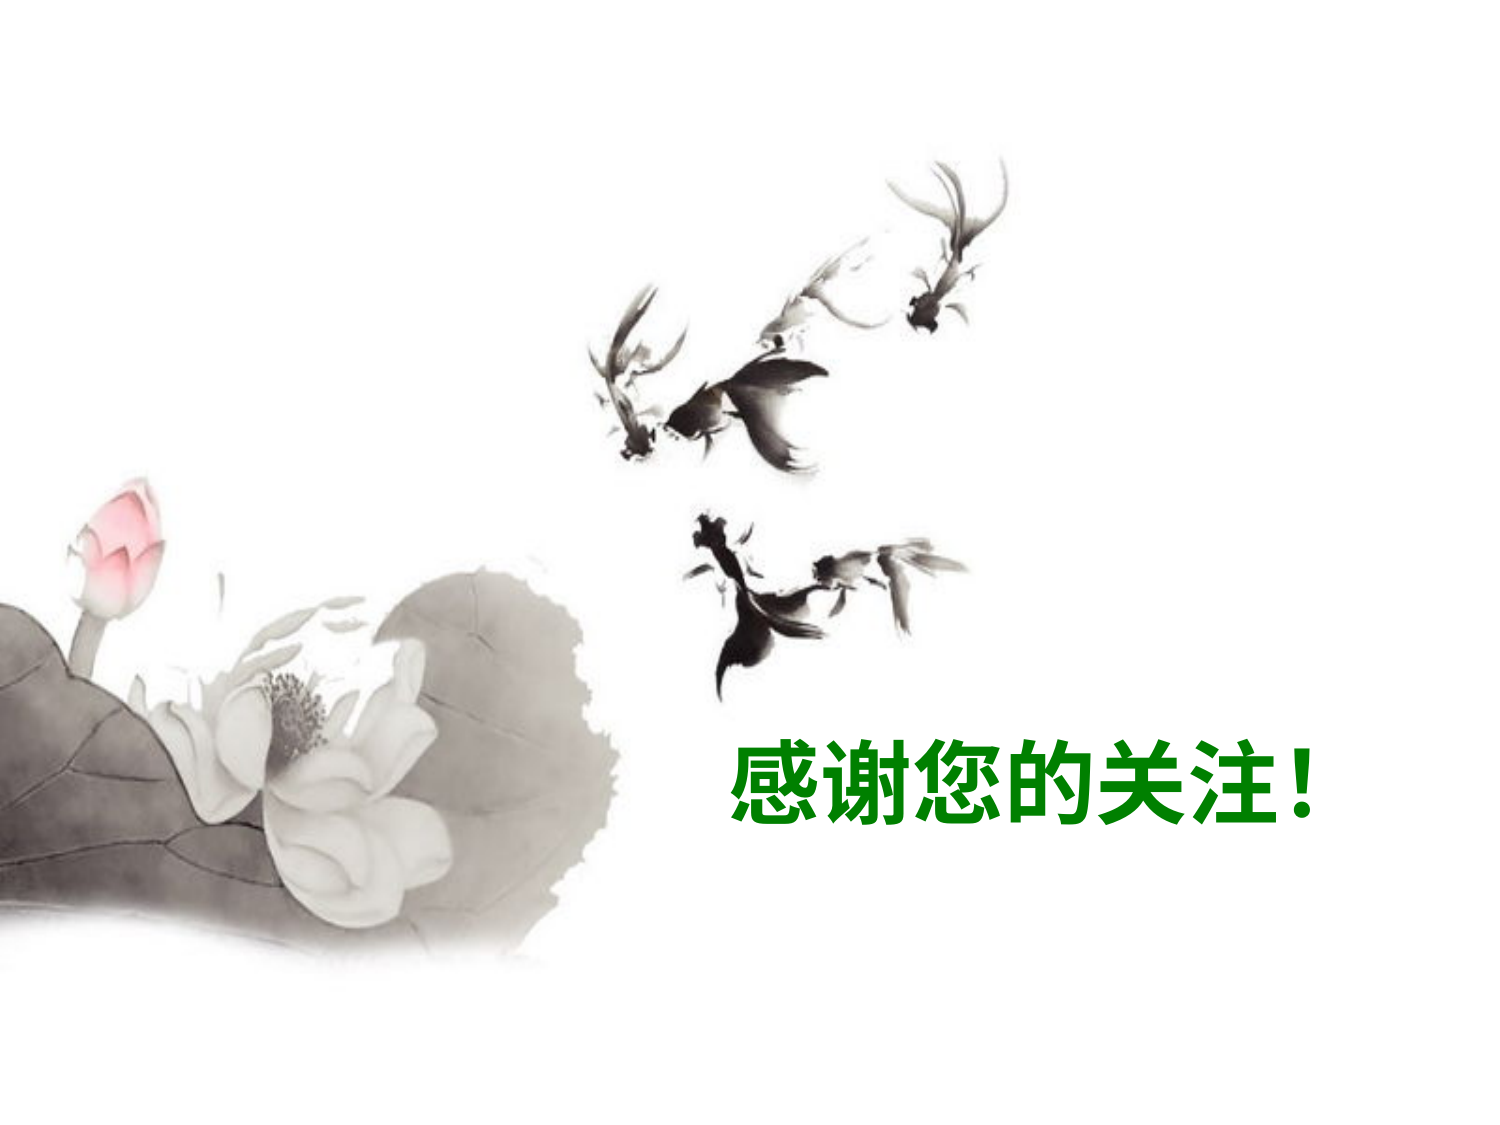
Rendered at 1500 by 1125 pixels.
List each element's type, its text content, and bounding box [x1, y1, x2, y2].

picture [0, 0, 1500, 1125]
title 感谢您的关注！ [375, 687, 1500, 875]
